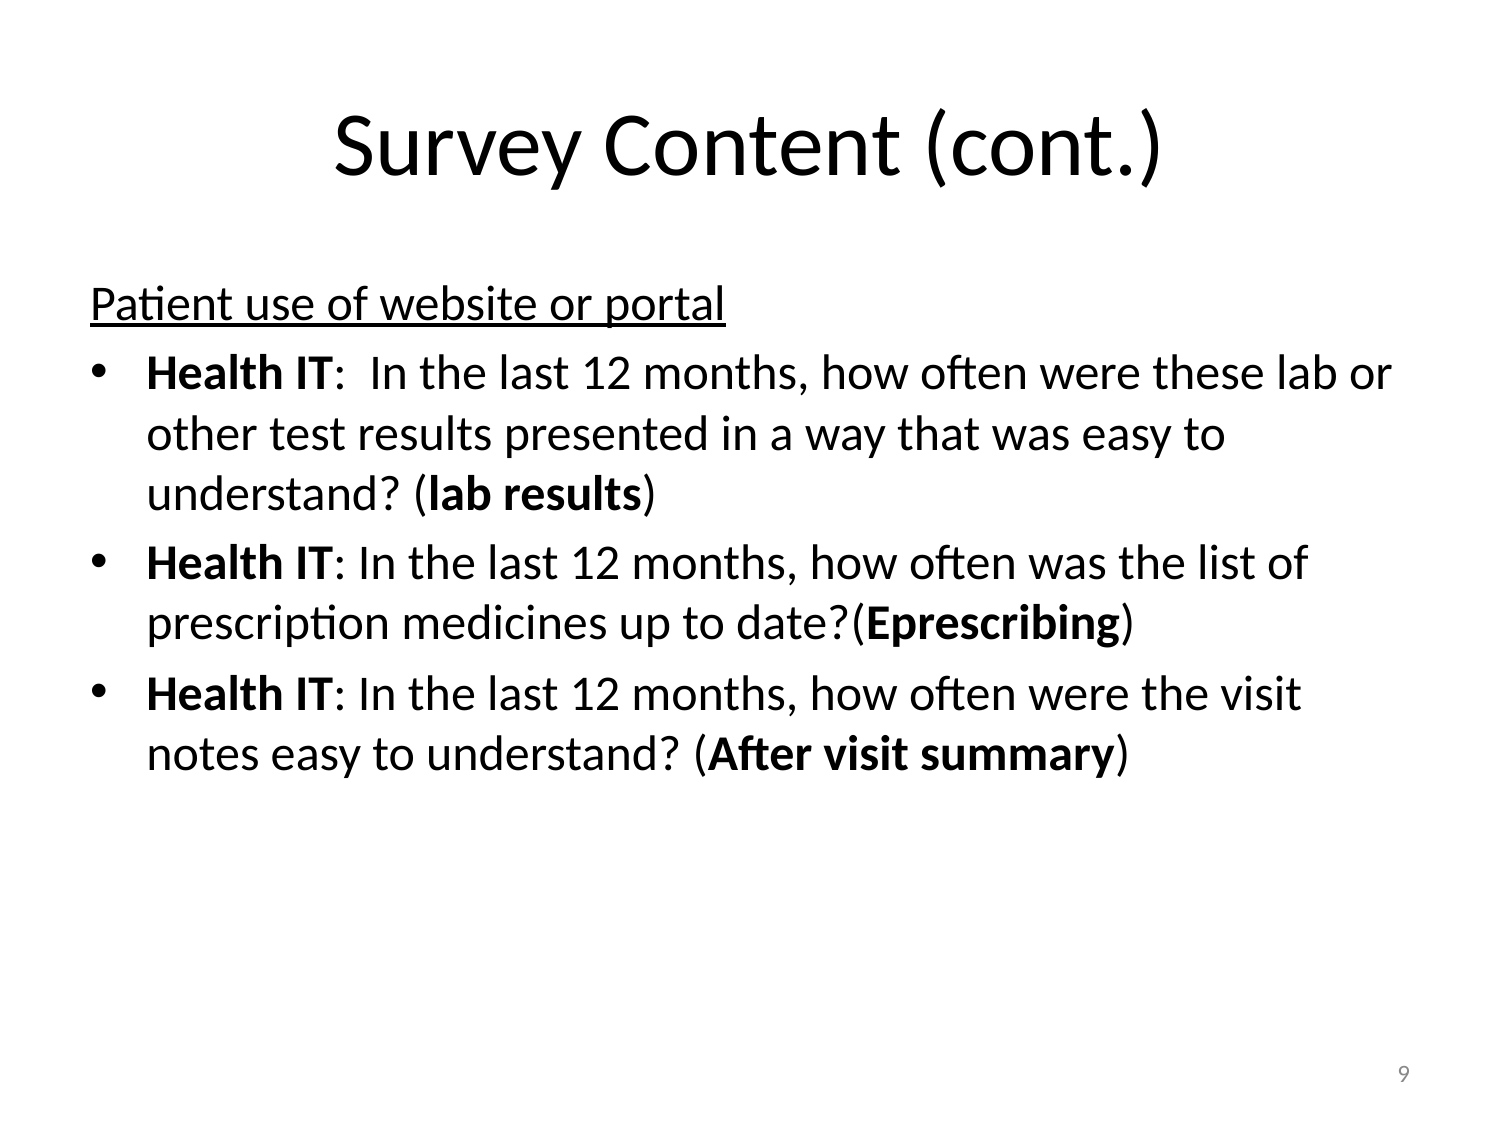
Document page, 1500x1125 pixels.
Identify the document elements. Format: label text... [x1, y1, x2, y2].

title Survey Content (cont.) [75, 45, 1425, 233]
list Patient use of website or portal Health IT: In the last 12 months, how often were these lab or other test results presented in a way that was easy to understand? (lab results) Health IT: In the last 12 months, how often was the list of prescription medicines up to date?(Eprescribing) Health IT: In the last 12 months, how often were the visit notes easy to understand? (After visit summary) [75, 262, 1425, 1005]
slide_number 9 [1074, 1042, 1425, 1103]
